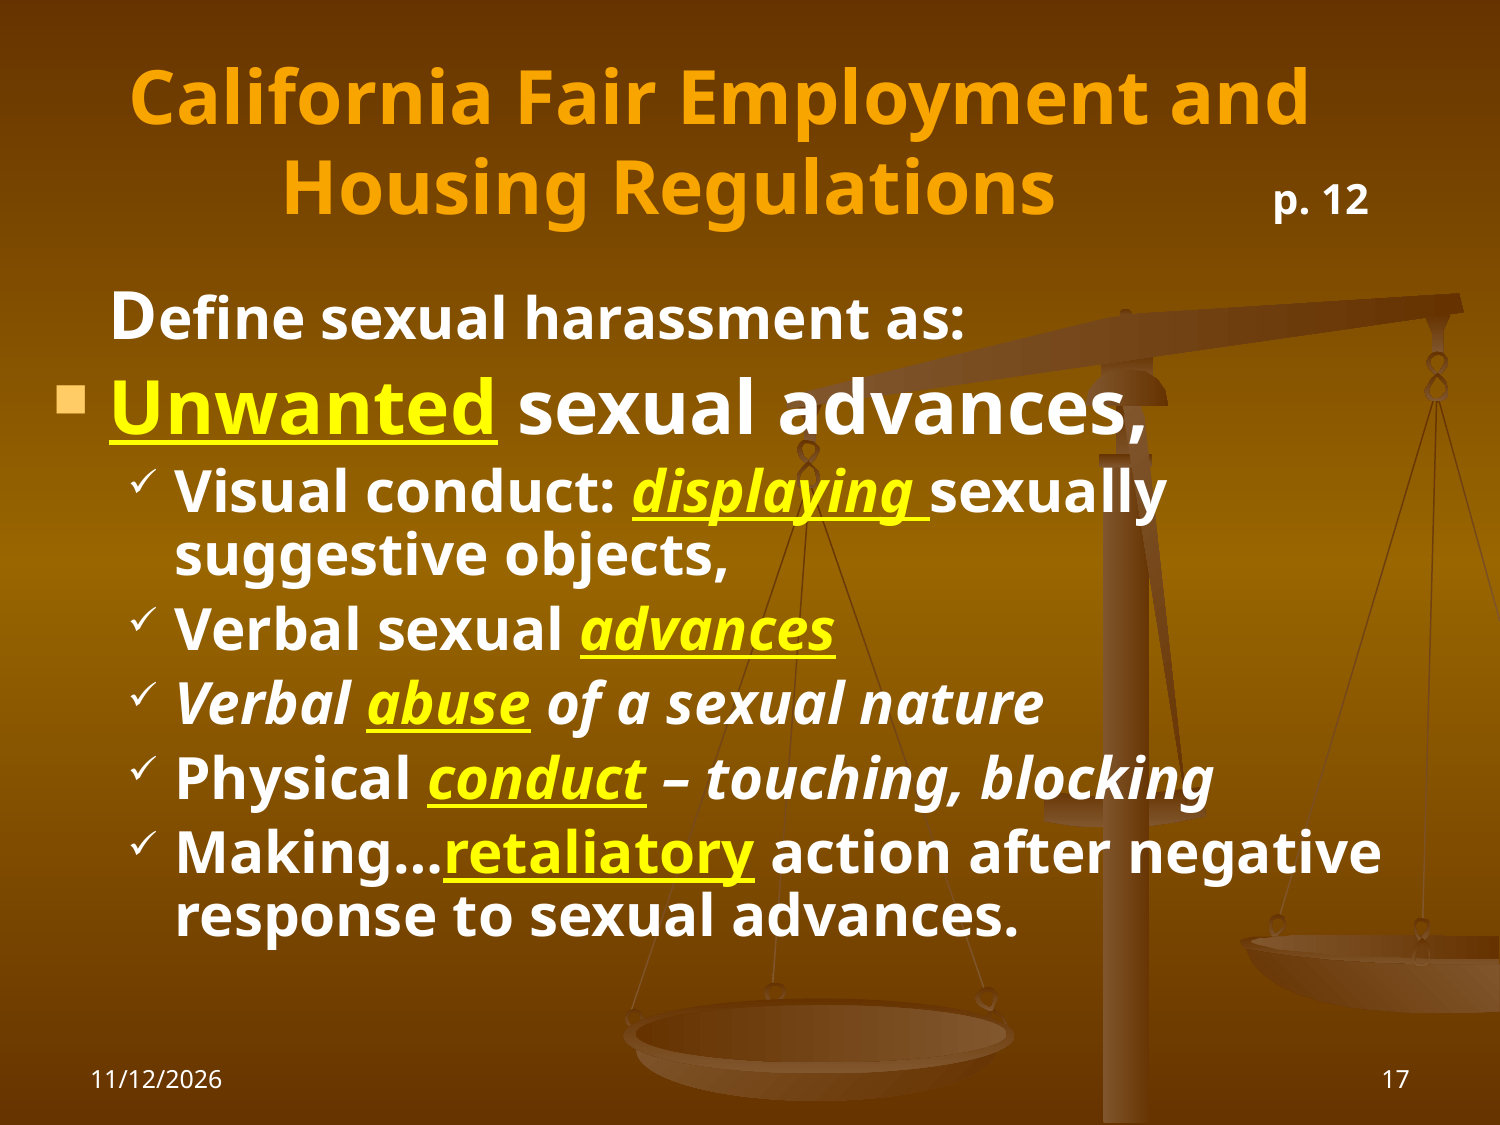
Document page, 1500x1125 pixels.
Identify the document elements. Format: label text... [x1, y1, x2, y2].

list Define sexual harassment as: Unwanted sexual advances, Visual conduct: displaying sexually suggestive objects, Verbal sexual advances Verbal abuse of a sexual nature Physical conduct – touching, blocking Making…retaliatory action after negative response to sexual advances. [37, 274, 1500, 1038]
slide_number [74, 1038, 426, 1106]
title California Fair Employment and Housing Regulations p. 12 [74, 45, 1426, 234]
slide_number 17 [1074, 1038, 1426, 1106]
